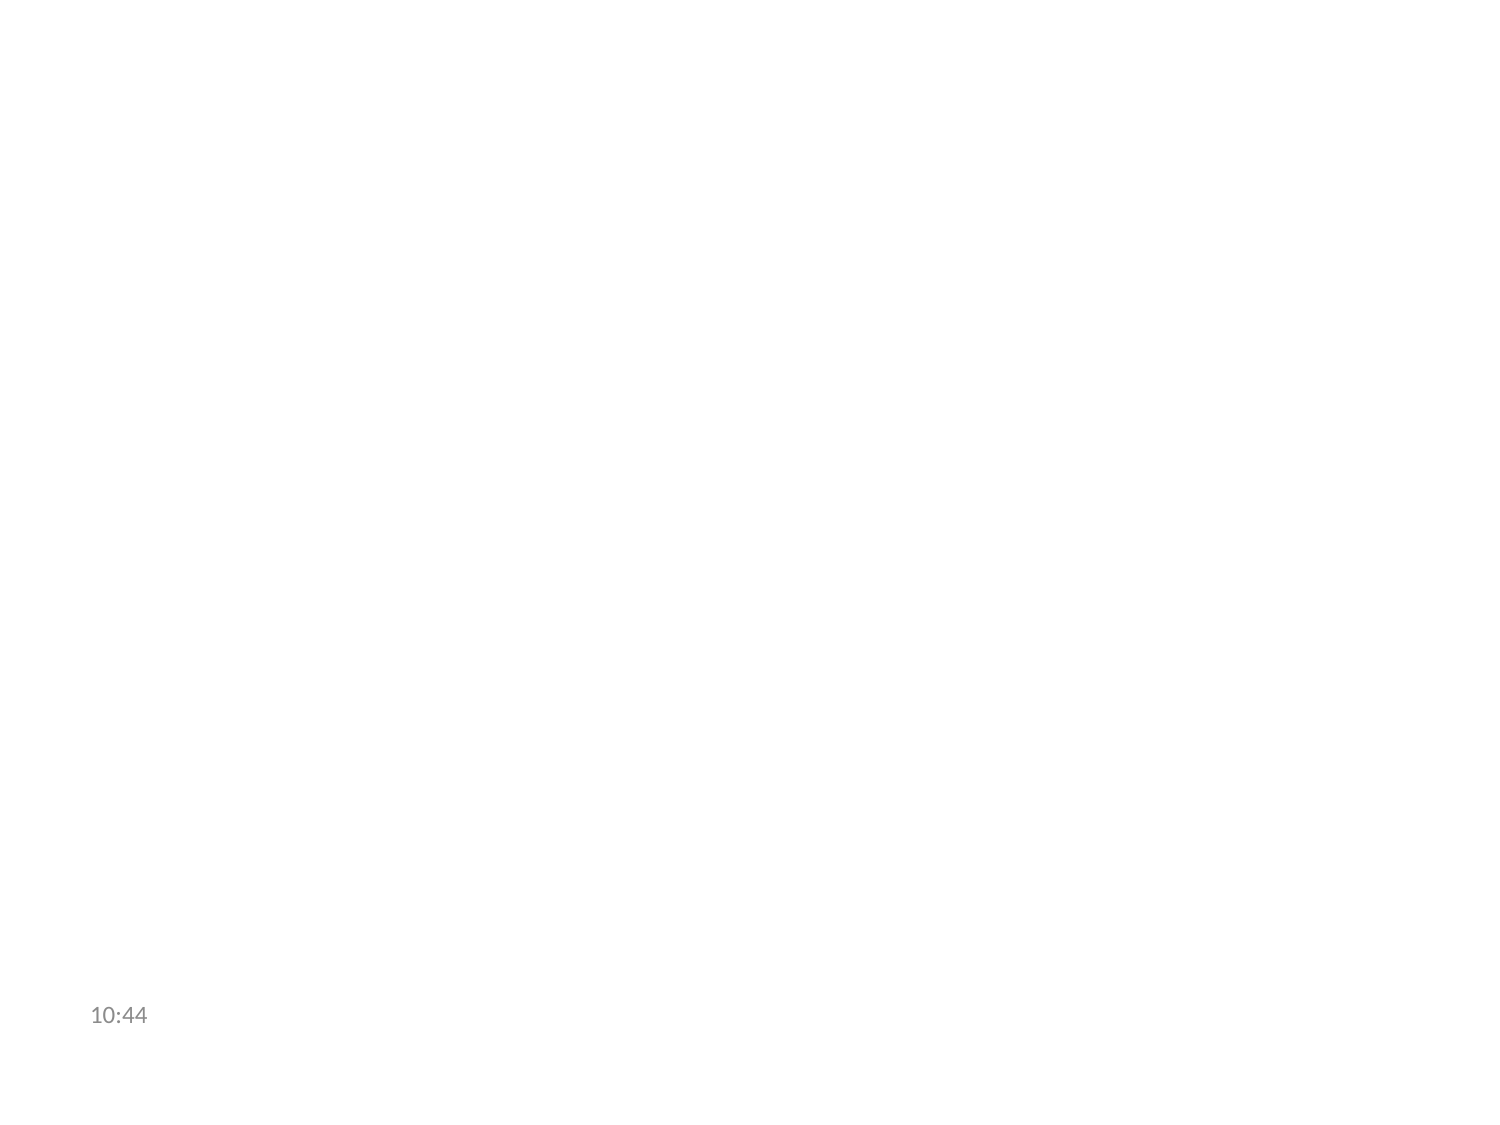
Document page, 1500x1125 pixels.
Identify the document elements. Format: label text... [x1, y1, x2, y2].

text_box 15:35 [75, 983, 425, 1044]
